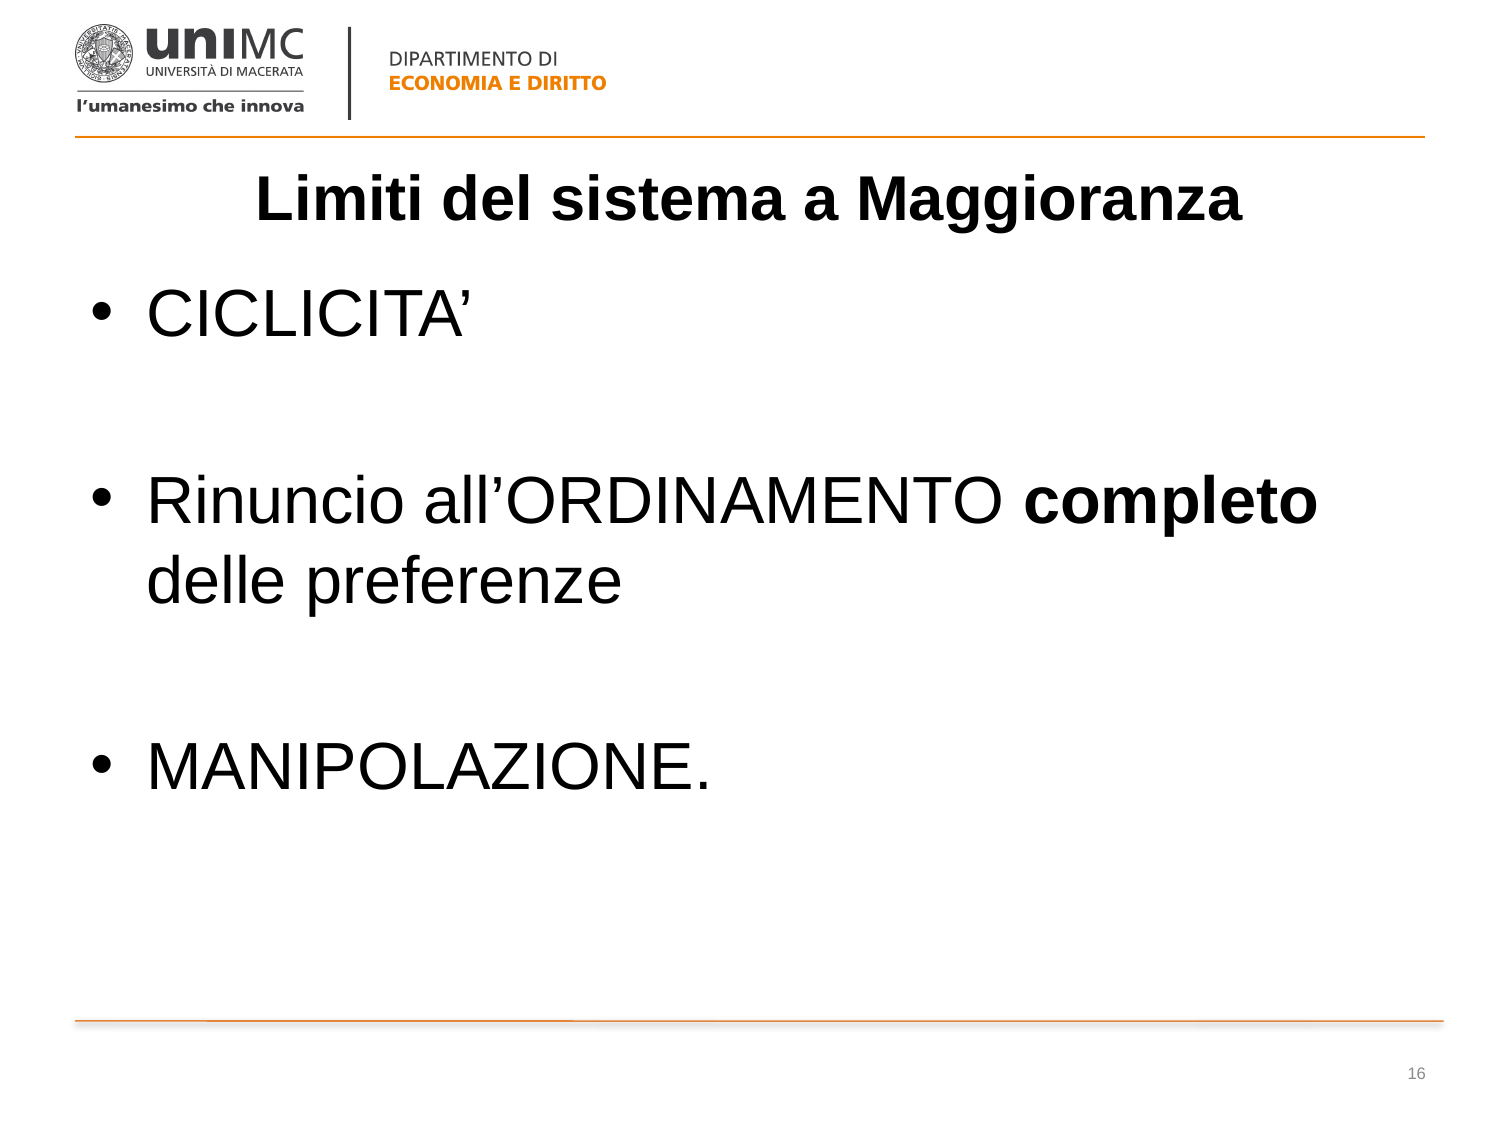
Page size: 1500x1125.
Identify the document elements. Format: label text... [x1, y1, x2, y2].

list CICLICITA’ Rinuncio all’ORDINAMENTO completo delle preferenze MANIPOLAZIONE. [75, 262, 1425, 1005]
picture [75, 24, 1425, 138]
title Limiti del sistema a Maggioranza [75, 149, 1425, 241]
slide_number 16 [1091, 1042, 1442, 1103]
